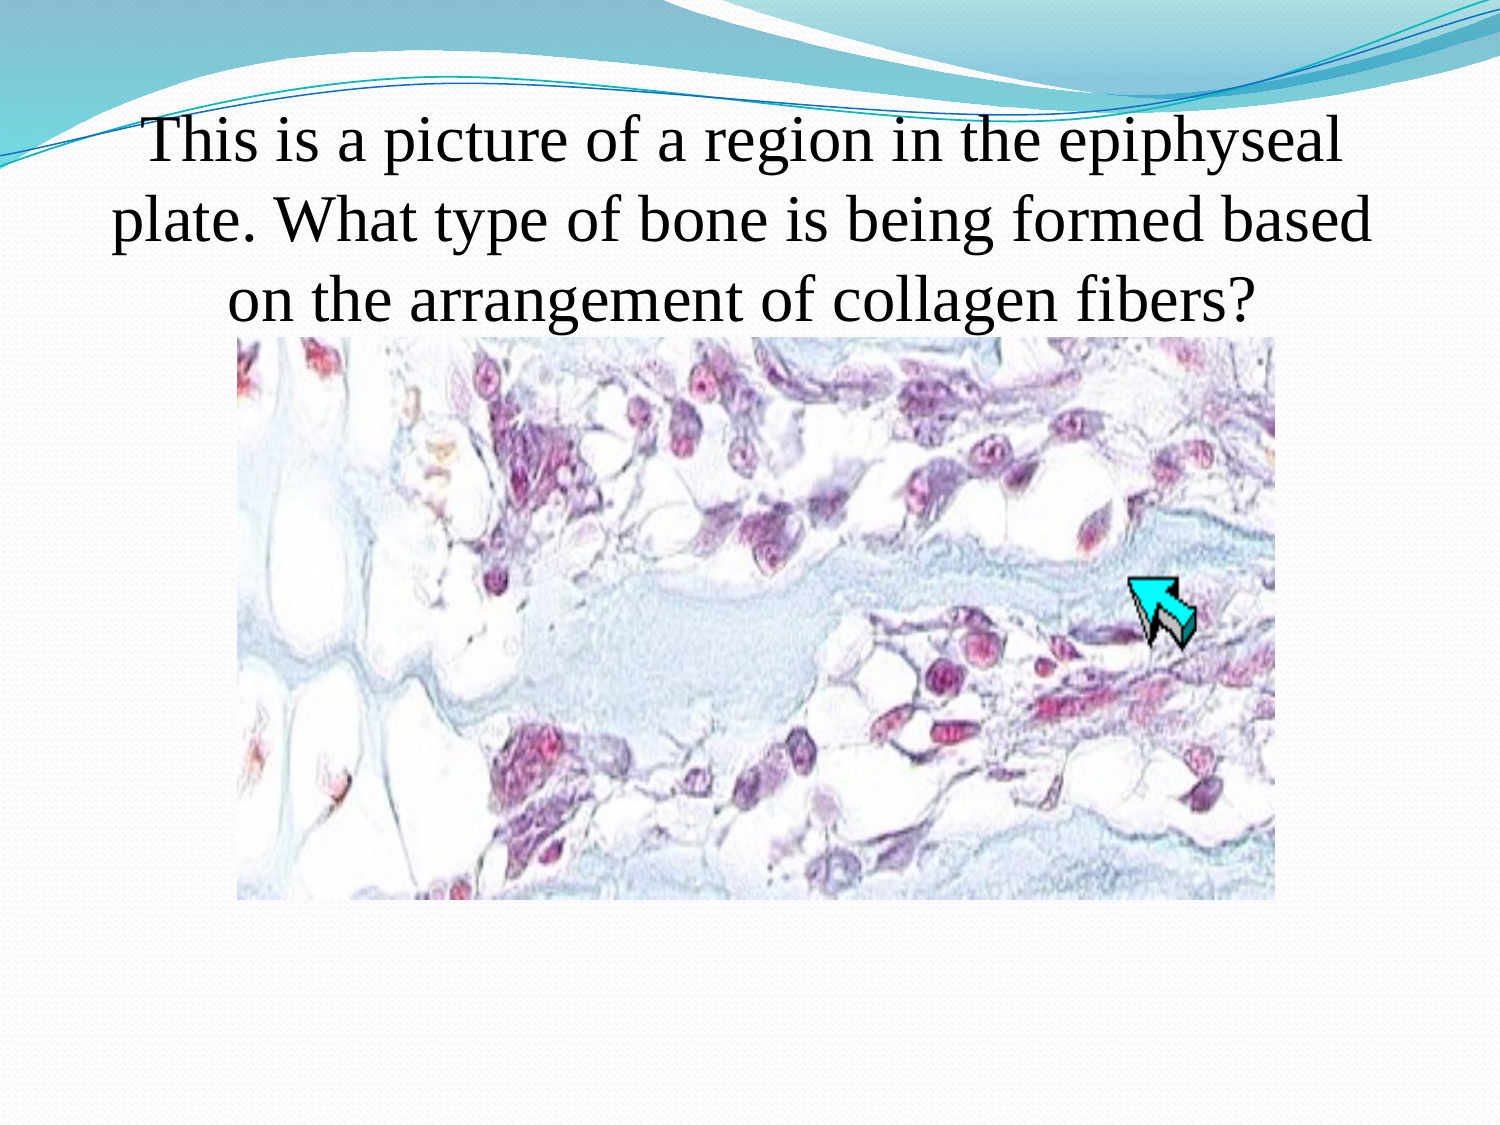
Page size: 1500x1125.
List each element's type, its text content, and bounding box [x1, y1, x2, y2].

text_box This is a picture of a region in the epiphyseal plate. What type of bone is being formed based on the arrangement of collagen fibers? [74, 87, 1413, 343]
picture [237, 337, 1276, 901]
